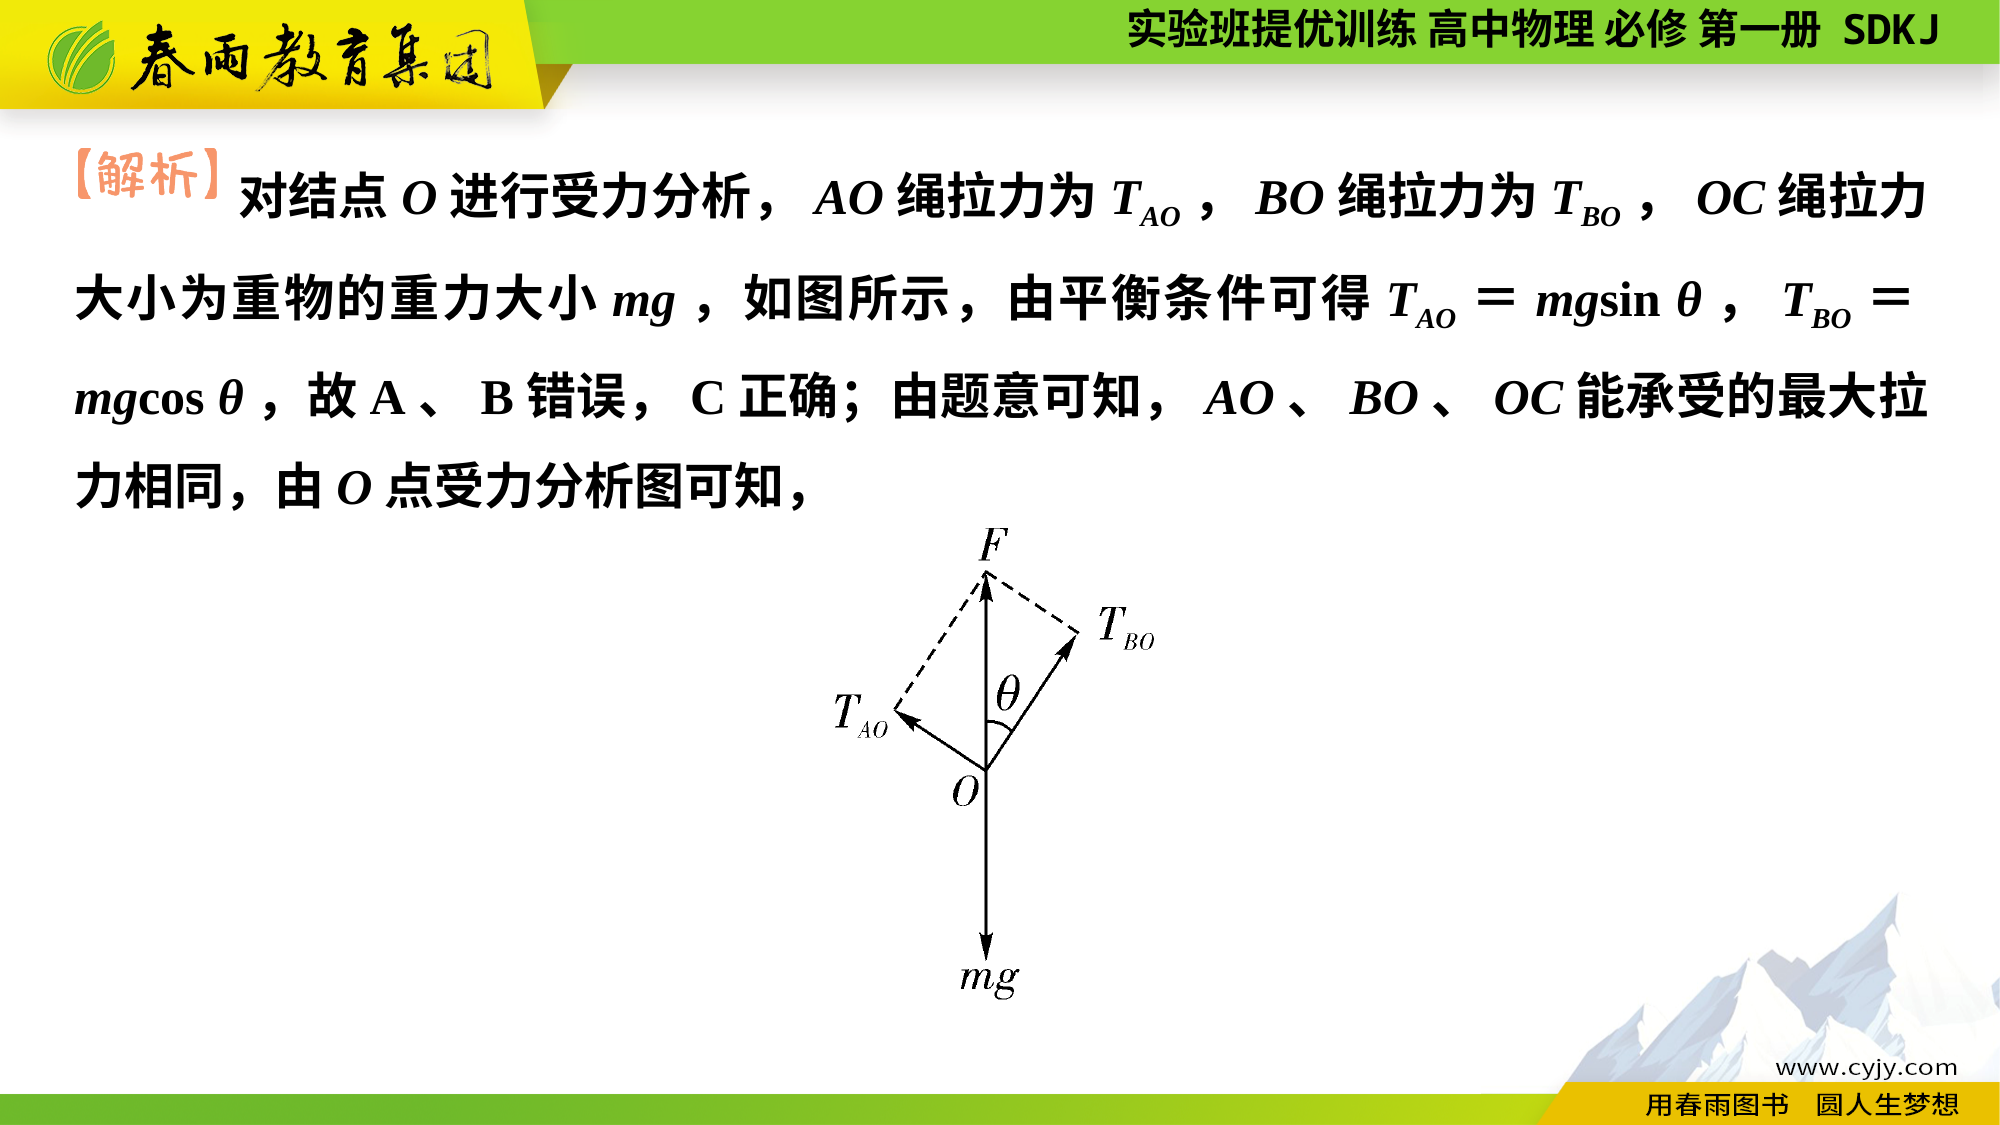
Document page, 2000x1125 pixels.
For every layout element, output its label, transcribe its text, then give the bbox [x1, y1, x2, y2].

list 对结点O进行受力分析，AO绳拉力为TAO，BO绳拉力为TBO，OC绳拉力大小为重物的重力大小mg，如图所示，由平衡条件可得TAO＝mgsin θ，TBO＝mgcos θ，故A、B错误，C正确；由题意可知，AO、BO、OC能承受的最大拉力相同，由O点受力分析图可知， [59, 122, 1944, 501]
picture [0, 0, 2000, 1125]
